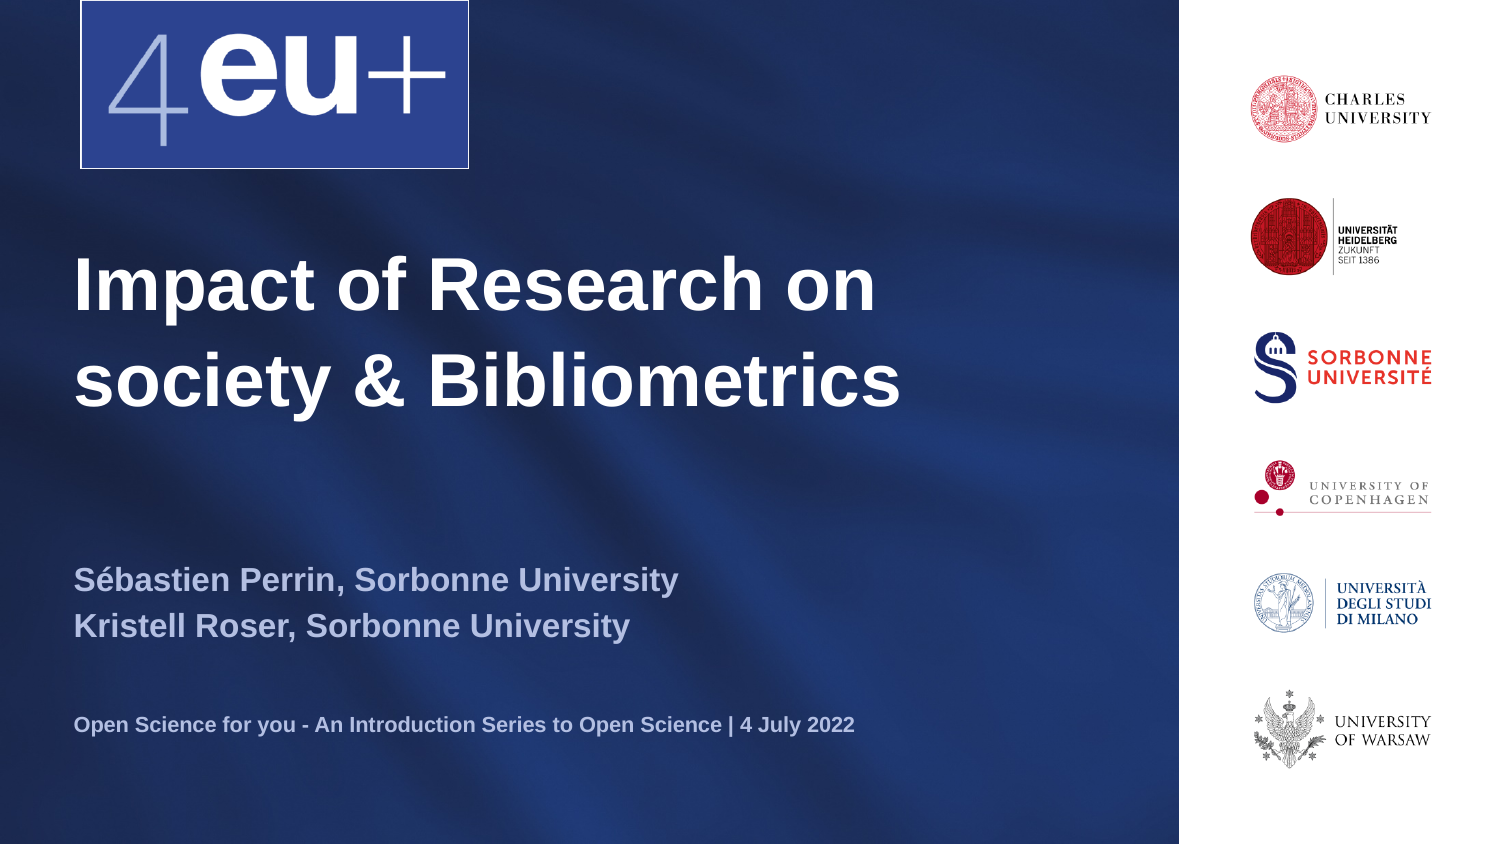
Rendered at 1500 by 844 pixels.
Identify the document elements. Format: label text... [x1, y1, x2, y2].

title Impact of Research on society & Bibliometrics [58, 222, 1122, 429]
subtitle Sébastien Perrin, Sorbonne University Kristell Roser, Sorbonne University [58, 544, 1122, 694]
footer Open Science for you - An Introduction Series to Open Science | 4 July 2022 [58, 703, 1121, 811]
picture [0, 0, 1500, 844]
